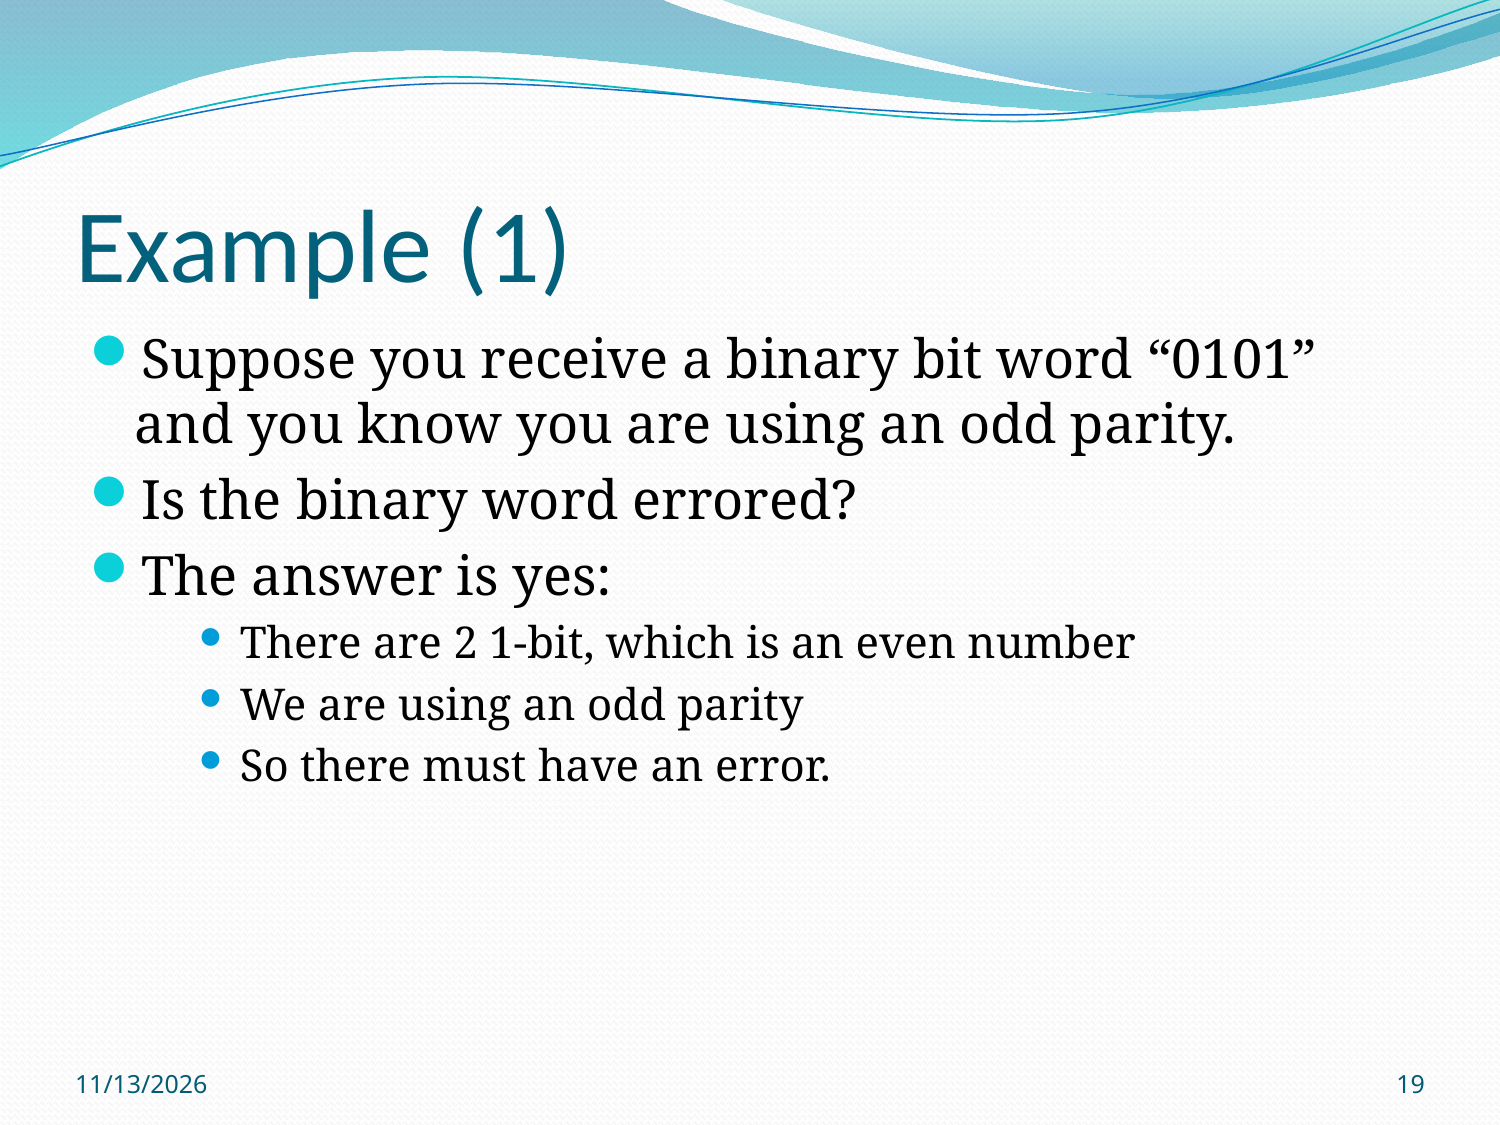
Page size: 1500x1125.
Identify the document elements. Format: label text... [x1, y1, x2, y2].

title Example (1) [75, 115, 1425, 303]
slide_number 19 [1299, 1042, 1425, 1103]
list Suppose you receive a binary bit word “0101” and you know you are using an odd parity. Is the binary word errored? The answer is yes: There are 2 1-bit, which is an even number We are using an odd parity So there must have an error. [75, 317, 1425, 1038]
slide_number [75, 1042, 425, 1103]
